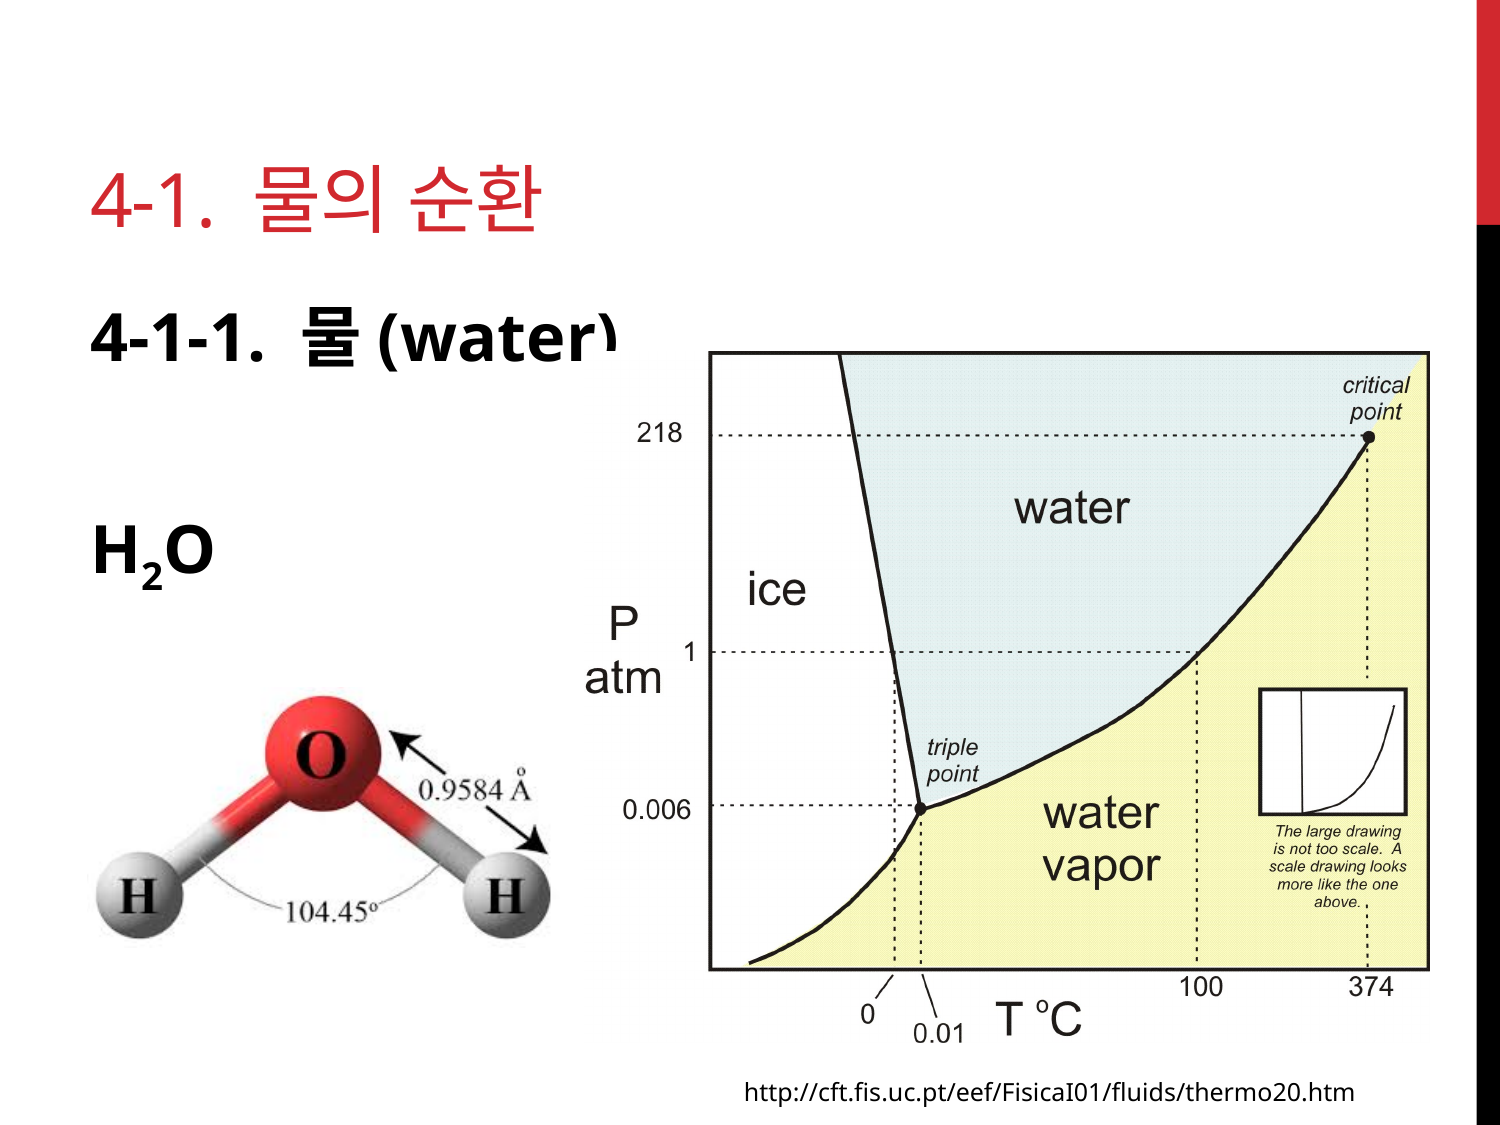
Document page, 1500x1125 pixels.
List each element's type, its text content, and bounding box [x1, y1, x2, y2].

picture [584, 350, 1430, 1043]
title 4-1. 물의 순환 [75, 25, 1400, 250]
picture [86, 686, 560, 949]
text_box http://cft.fis.uc.pt/eef/FisicaI01/fluids/thermo20.htm [729, 1068, 1480, 1114]
list 4-1-1. 물(water) H2O [75, 287, 1325, 1005]
